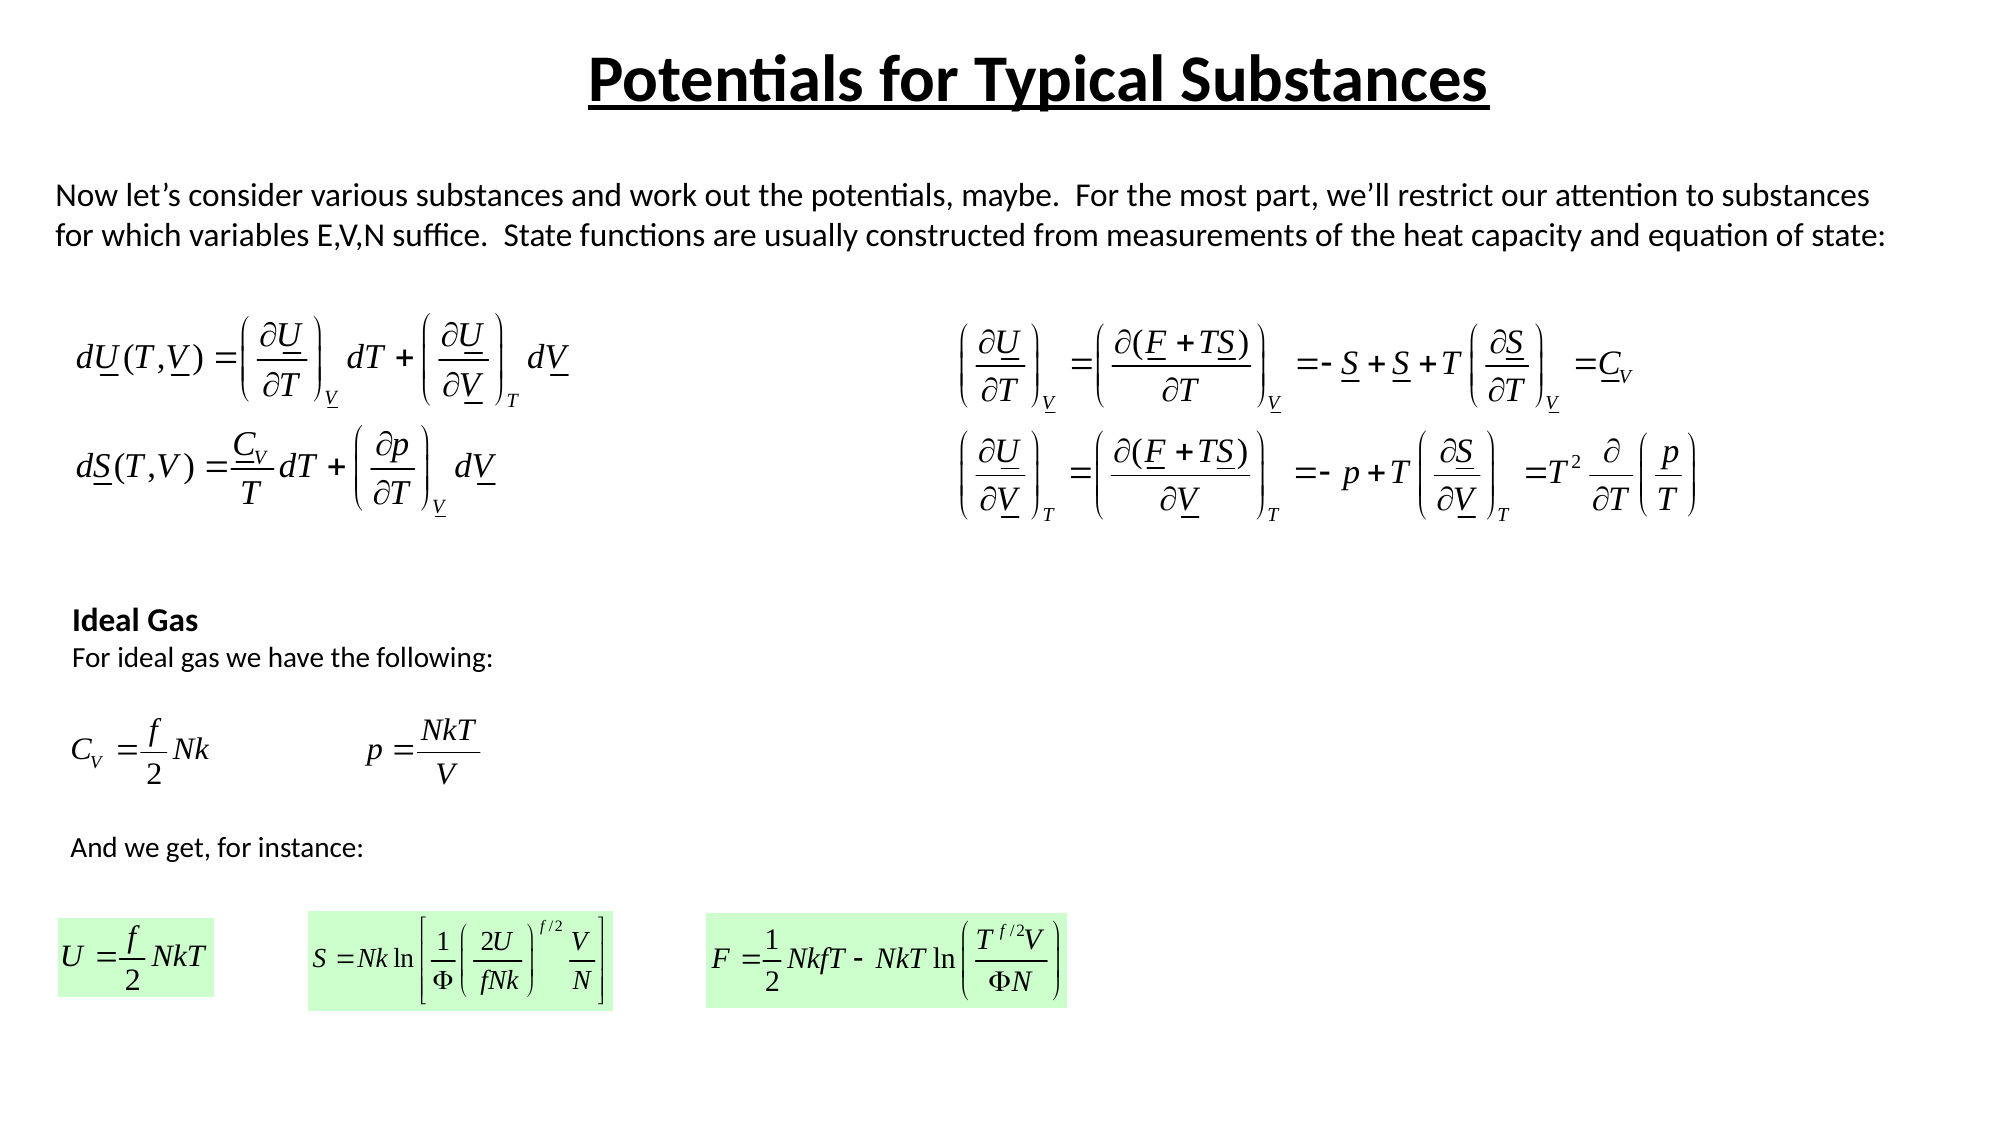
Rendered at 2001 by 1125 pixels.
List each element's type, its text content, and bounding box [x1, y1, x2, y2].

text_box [953, 317, 1705, 529]
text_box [58, 917, 215, 998]
text_box And we get, for instance: [55, 820, 417, 871]
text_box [308, 910, 613, 1012]
text_box Potentials for Typical Substances [558, 26, 1519, 123]
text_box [706, 913, 1068, 1008]
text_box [70, 304, 578, 526]
text_box Ideal Gas For ideal gas we have the following: [57, 590, 578, 681]
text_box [66, 710, 488, 792]
text_box Now let’s consider various substances and work out the potentials, maybe. For the most part, we’ll restrict our attention to substances for which variables E,V,N suffice. State functions are usually constructed from measurements of the heat capacity and equation of state: [40, 166, 1919, 261]
